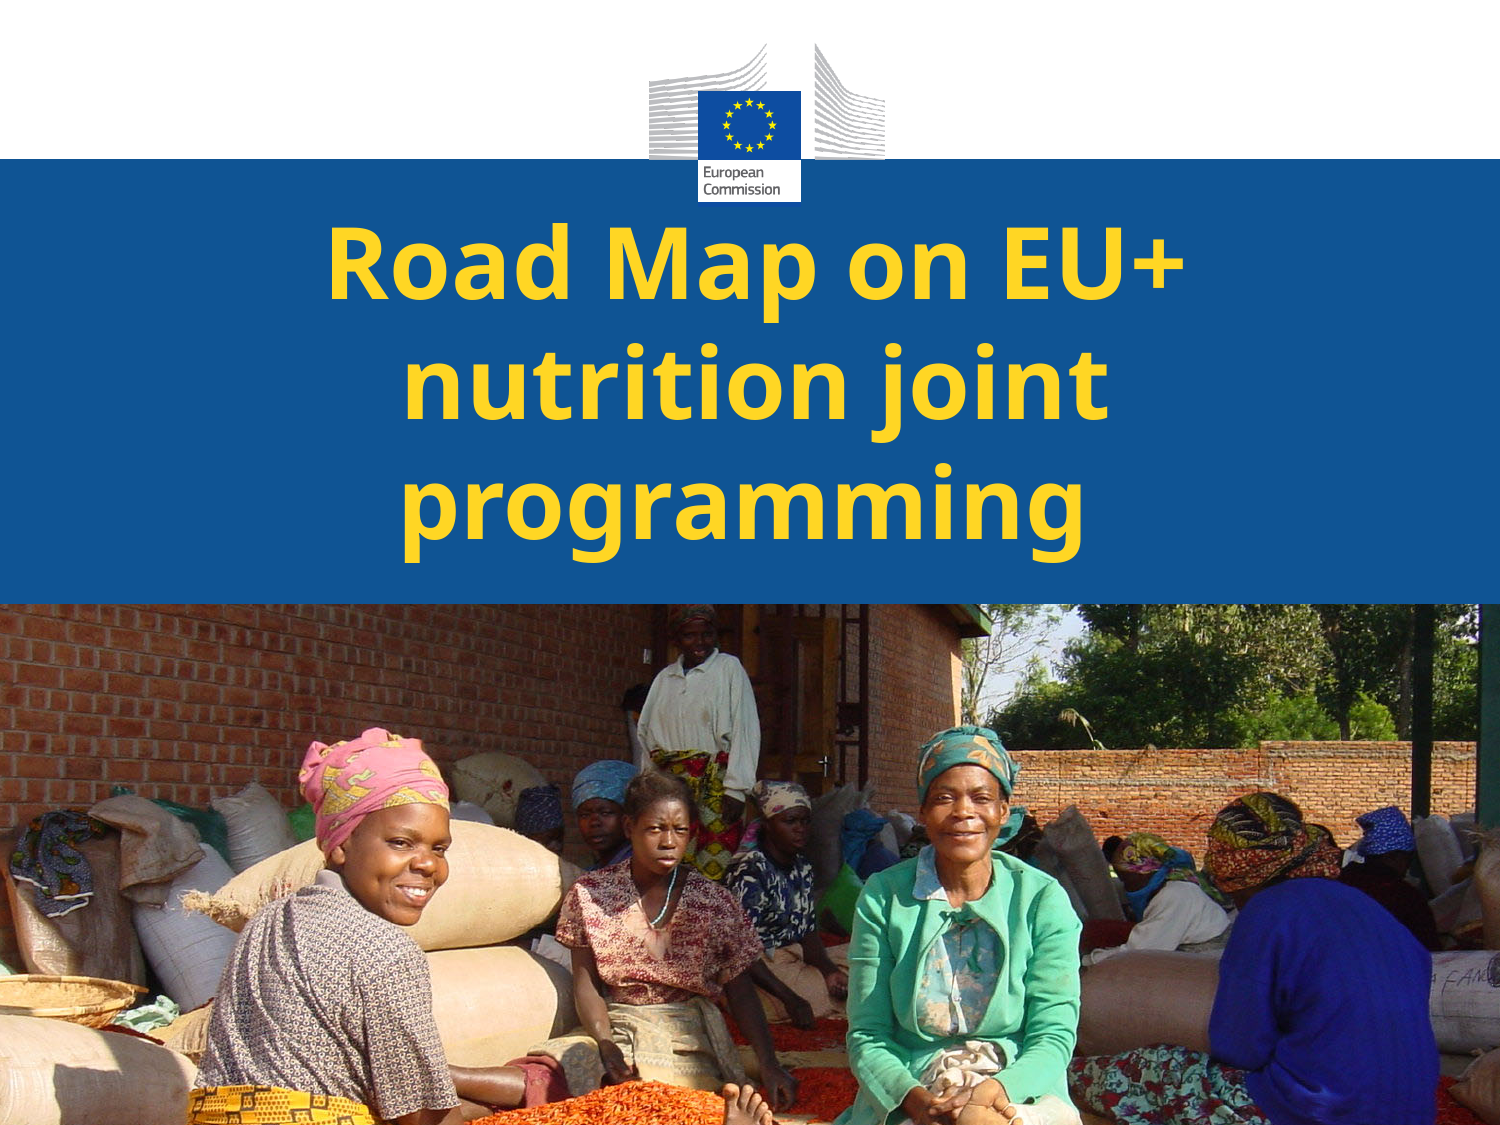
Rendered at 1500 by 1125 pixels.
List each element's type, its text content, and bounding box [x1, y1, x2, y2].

picture [0, 603, 1500, 1125]
title Road Map on EU+ nutrition joint programming [112, 314, 1400, 445]
